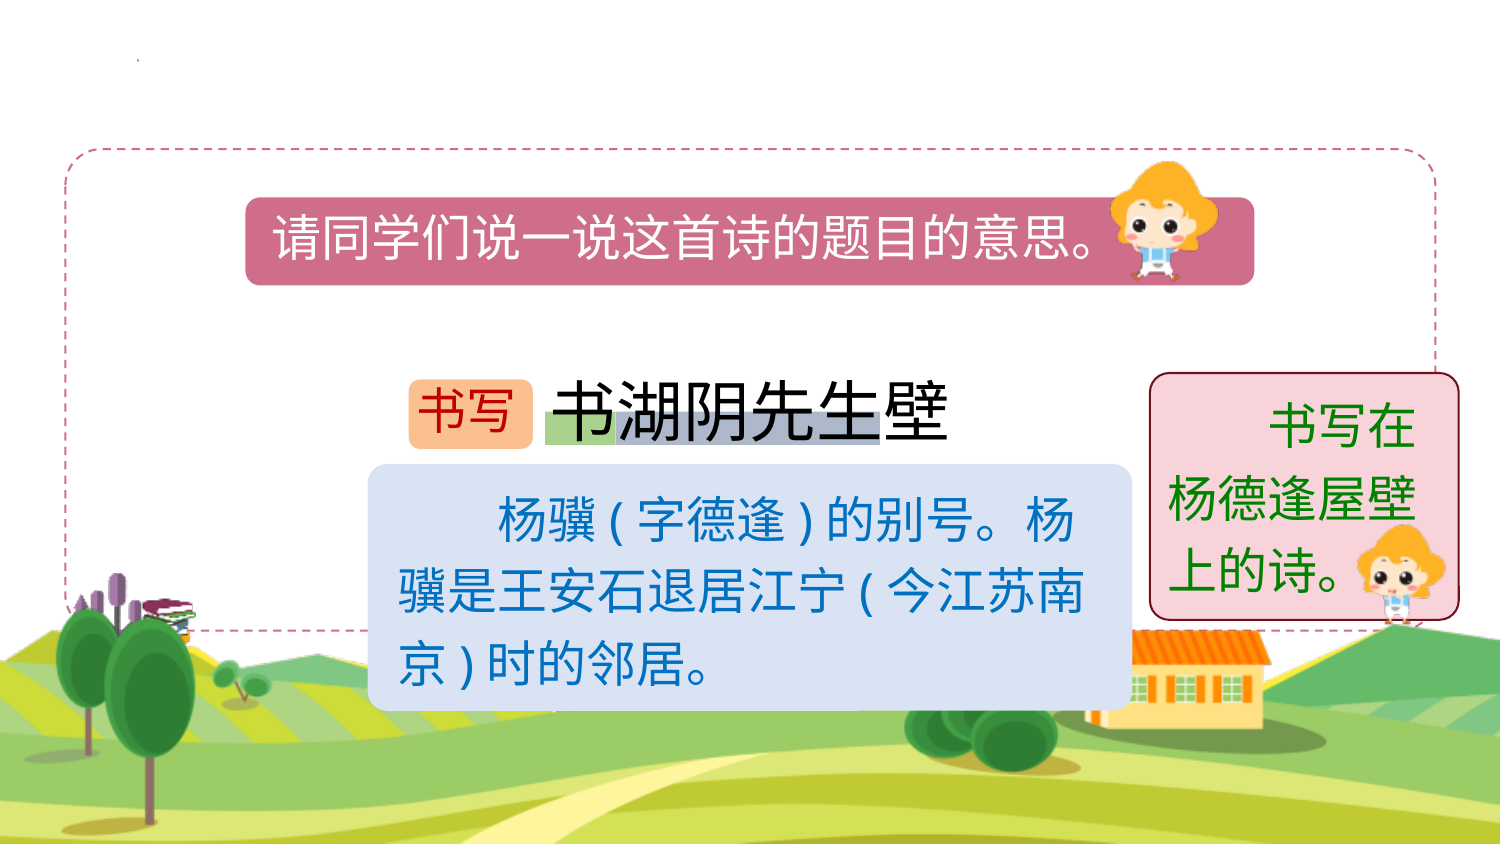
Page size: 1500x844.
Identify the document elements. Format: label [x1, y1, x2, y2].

text_box [401, 372, 533, 449]
text_box [245, 160, 1255, 286]
text_box [1149, 372, 1459, 626]
text_box [65, 149, 1436, 601]
text_box [367, 463, 1133, 711]
picture [0, 601, 1500, 844]
